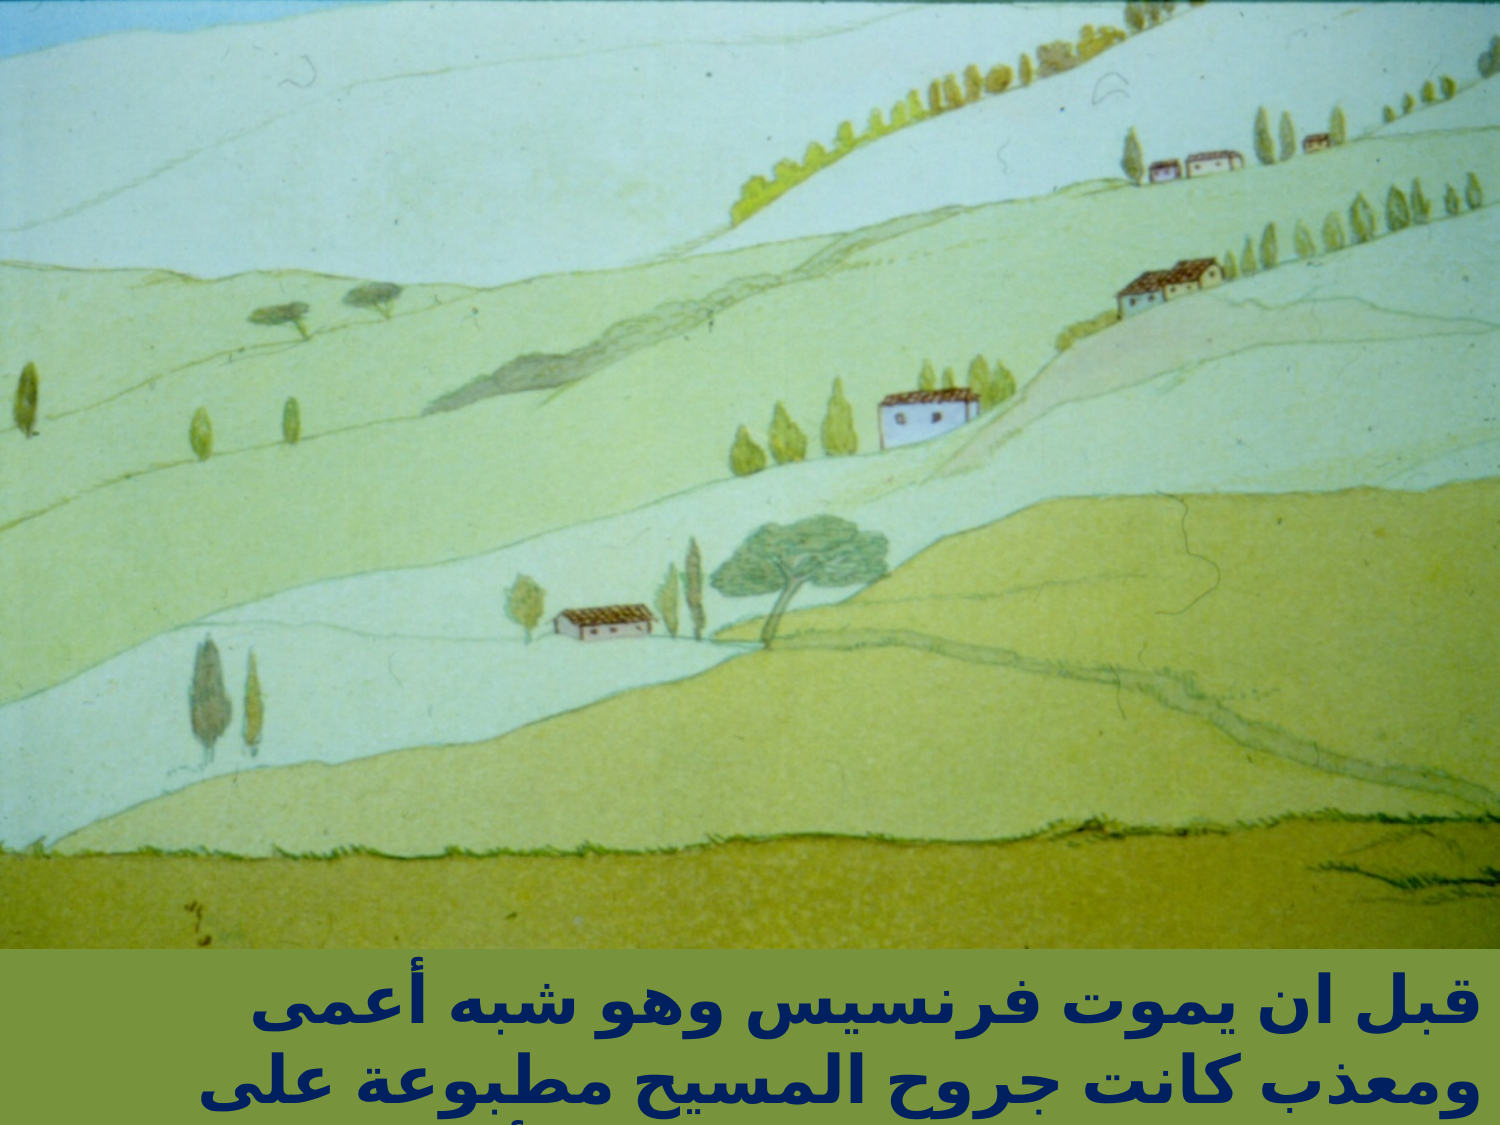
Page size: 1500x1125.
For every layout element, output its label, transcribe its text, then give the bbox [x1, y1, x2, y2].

text_box قبل ان يموت فرنسيس وهو شبه أعمى ومعذب كانت جروح المسيح مطبوعة على جسده على شكل صليب وضع لأخوته قانون للحياة [0, 956, 1500, 1125]
picture [0, 0, 1500, 950]
